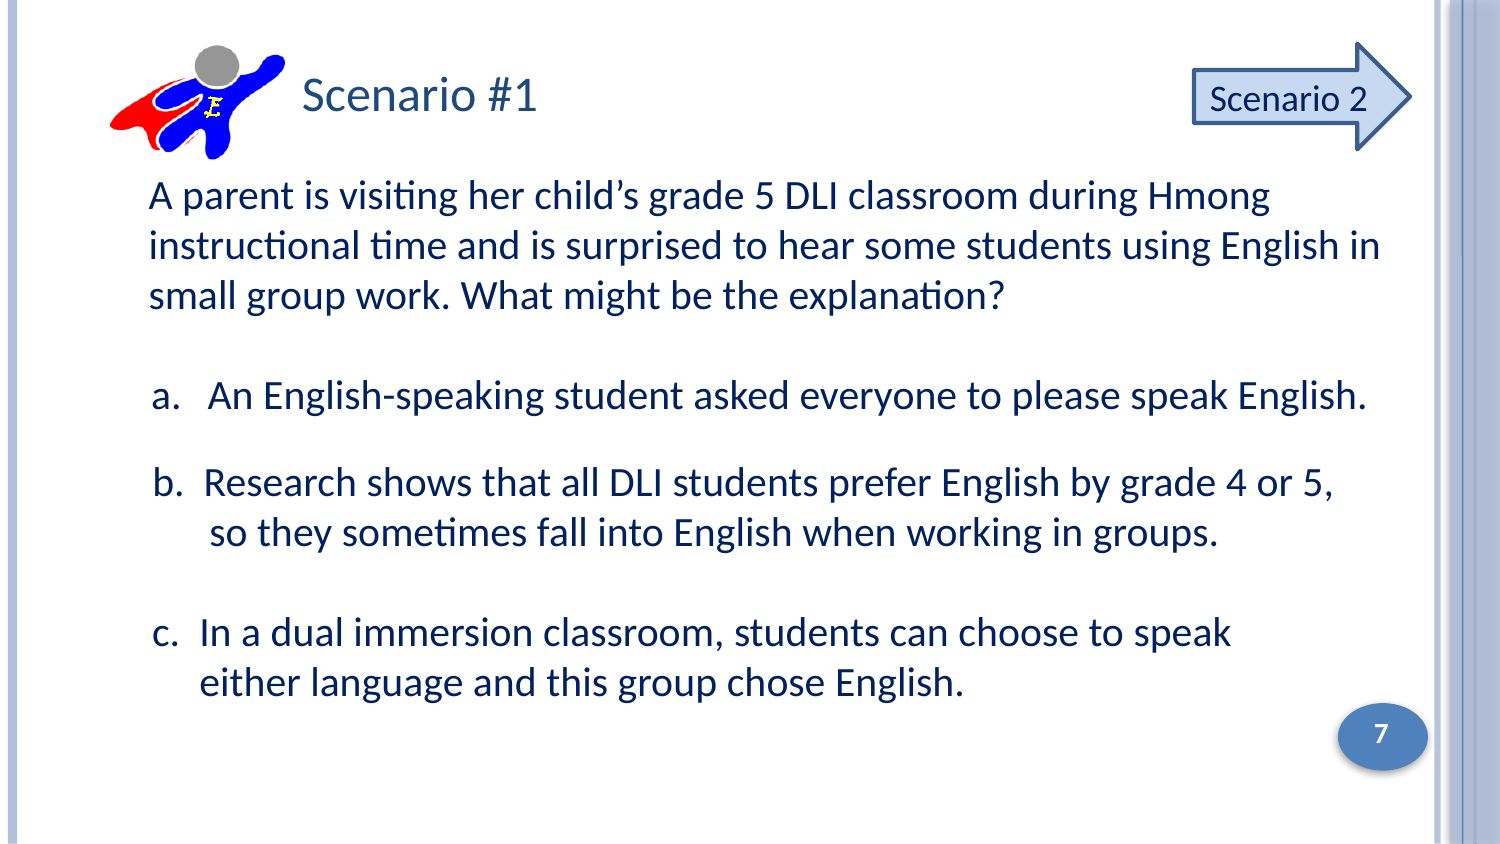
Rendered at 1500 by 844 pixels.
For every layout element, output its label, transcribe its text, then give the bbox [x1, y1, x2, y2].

slide_number 7 [1350, 709, 1413, 755]
picture [108, 43, 288, 161]
text_box An English-speaking student asked everyone to please speak English. [136, 360, 1411, 476]
text_box A parent is visiting her child’s grade 5 DLI classroom during Hmong instructional time and is surprised to hear some students using English in small group work. What might be the explanation? [133, 160, 1428, 325]
text_box Scenario 2 [1191, 41, 1413, 152]
text_box b. Research shows that all DLI students prefer English by grade 4 or 5, so they sometimes fall into English when working in groups. [137, 447, 1366, 563]
text_box Scenario #1 [293, 53, 554, 129]
text_box c. In a dual immersion classroom, students can choose to speak either language and this group chose English. [137, 597, 1325, 713]
